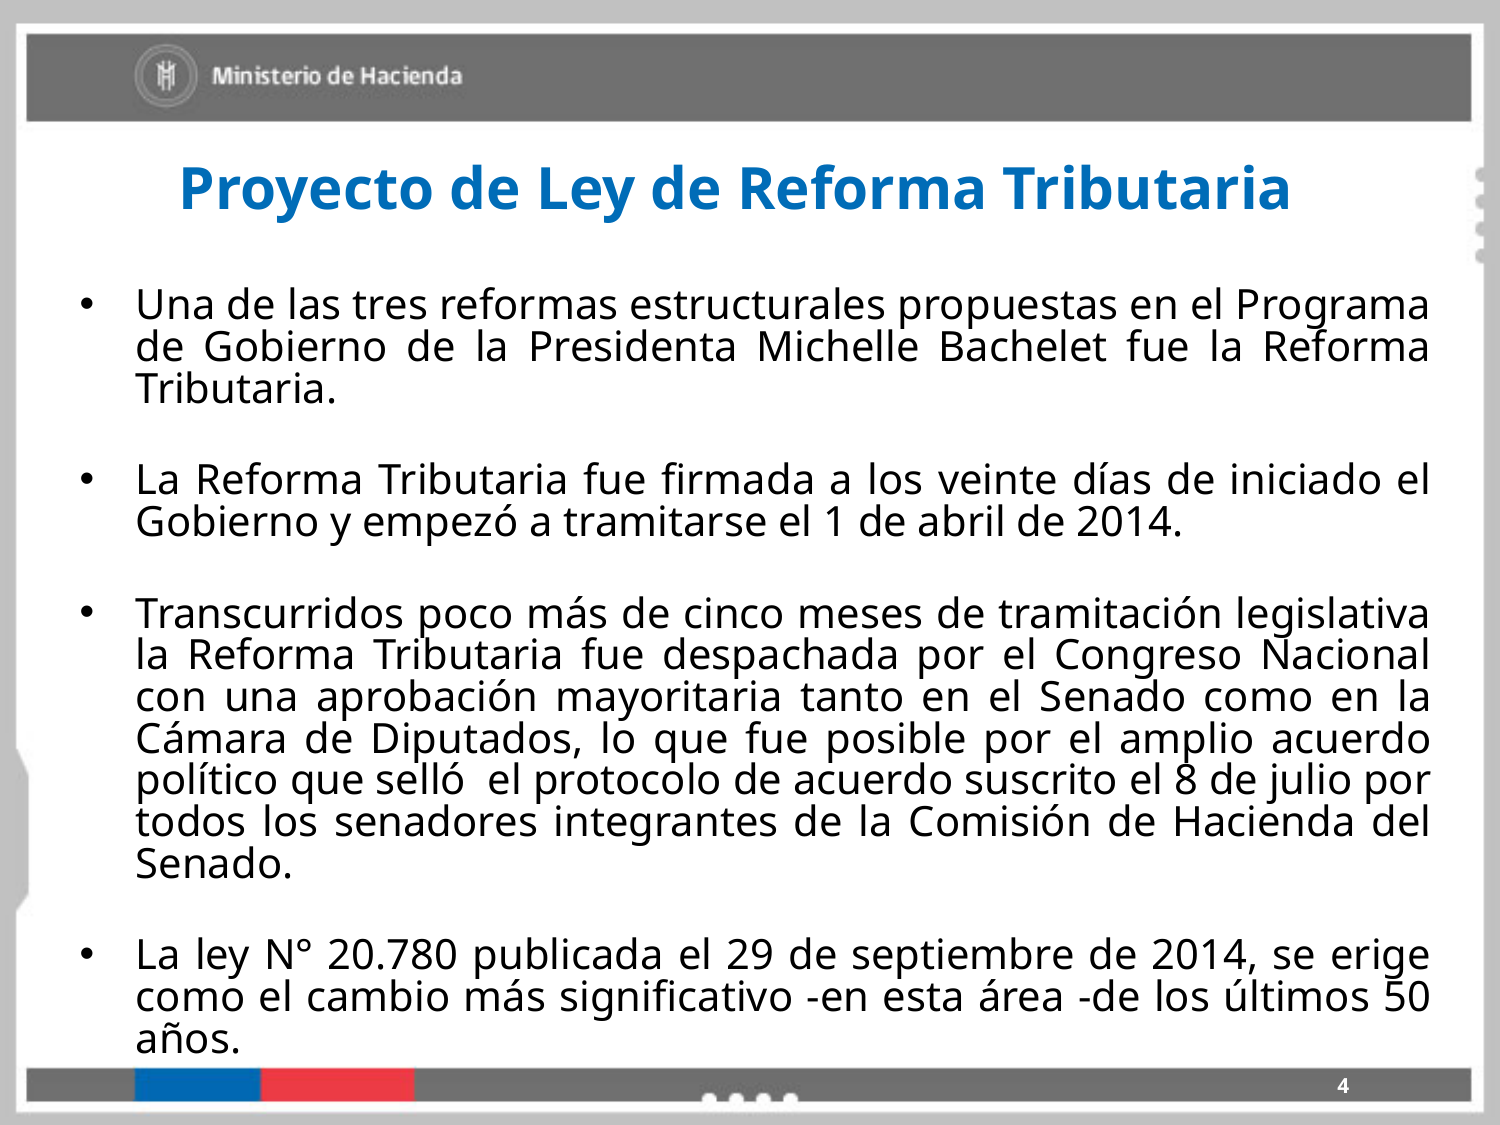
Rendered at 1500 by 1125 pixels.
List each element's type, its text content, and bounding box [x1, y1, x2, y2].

list Una de las tres reformas estructurales propuestas en el Programa de Gobierno de la Presidenta Michelle Bachelet fue la Reforma Tributaria. La Reforma Tributaria fue firmada a los veinte días de iniciado el Gobierno y empezó a tramitarse el 1 de abril de 2014. Transcurridos poco más de cinco meses de tramitación legislativa la Reforma Tributaria fue despachada por el Congreso Nacional con una aprobación mayoritaria tanto en el Senado como en la Cámara de Diputados, lo que fue posible por el amplio acuerdo político que selló el protocolo de acuerdo suscrito el 8 de julio por todos los senadores integrantes de la Comisión de Hacienda del Senado. La ley N° 20.780 publicada el 29 de septiembre de 2014, se erige como el cambio más significativo -en esta área -de los últimos 50 años. [64, 278, 1447, 1035]
picture [0, 0, 1500, 1125]
slide_number 4 [1014, 1070, 1365, 1103]
text_box Proyecto de Ley de Reforma Tributaria [48, 137, 1424, 244]
